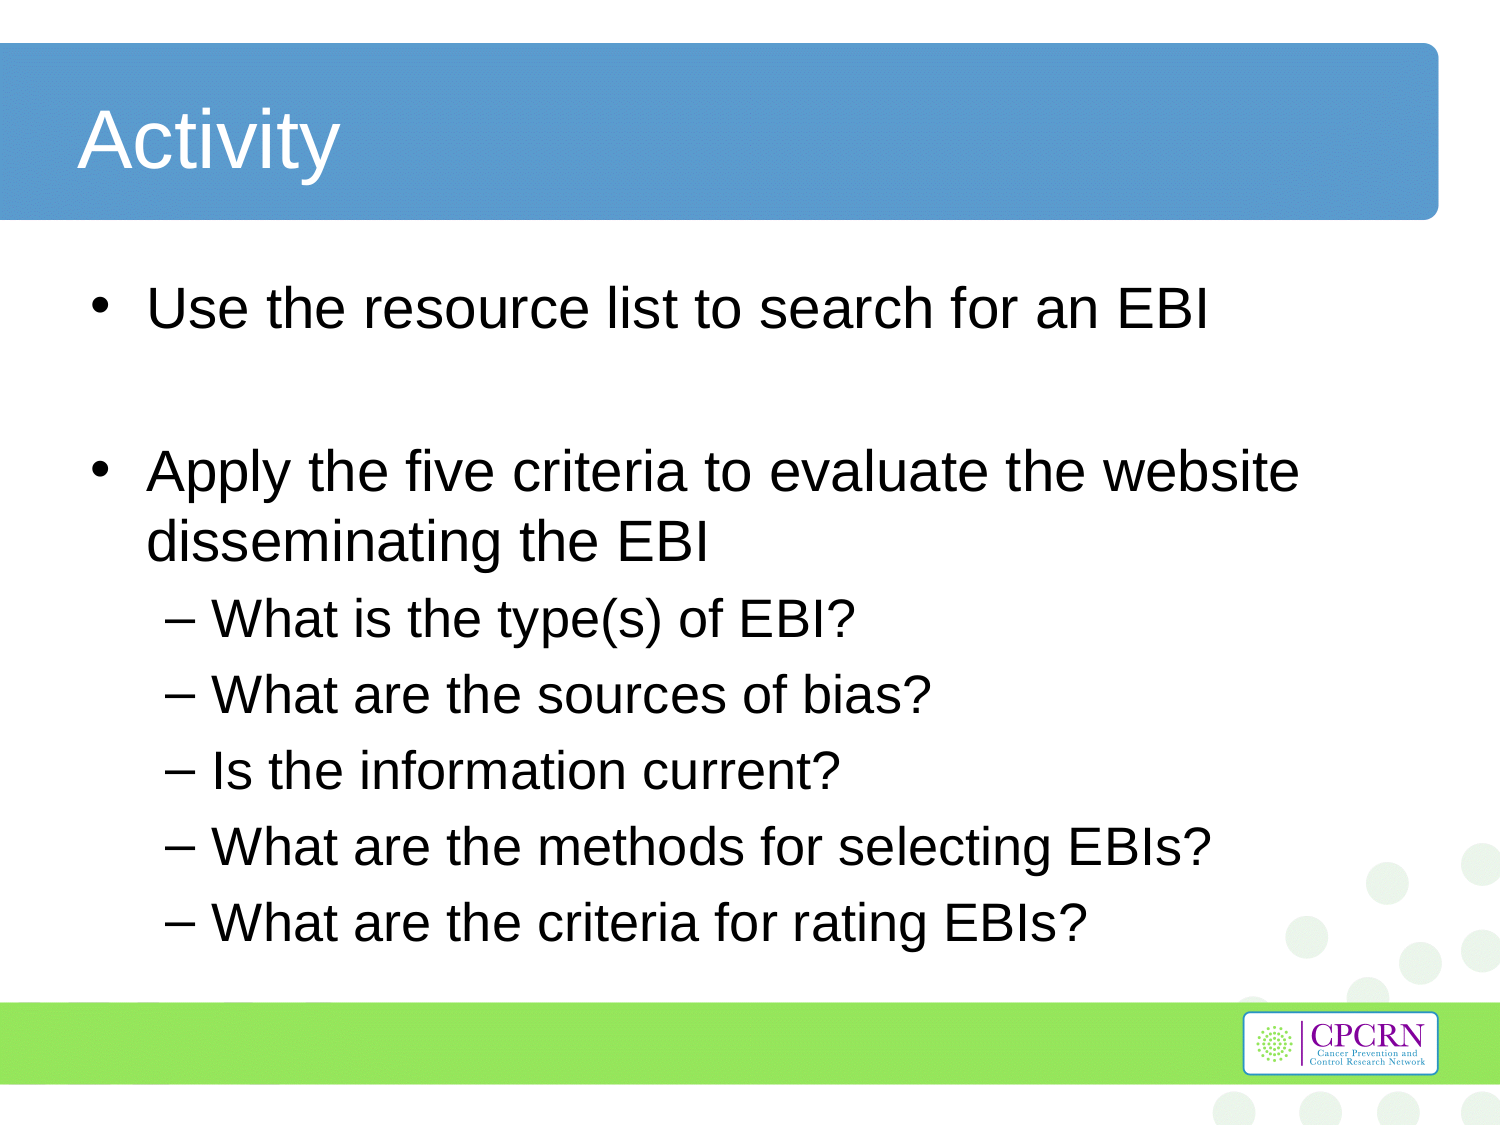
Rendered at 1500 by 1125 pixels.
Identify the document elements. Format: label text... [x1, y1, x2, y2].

title Activity [62, 45, 1500, 233]
list Use the resource list to search for an EBI Apply the five criteria to evaluate the website disseminating the EBI What is the type(s) of EBI? What are the sources of bias? Is the information current? What are the methods for selecting EBIs? What are the criteria for rating EBIs? [75, 262, 1463, 1005]
picture [0, 0, 1500, 1125]
